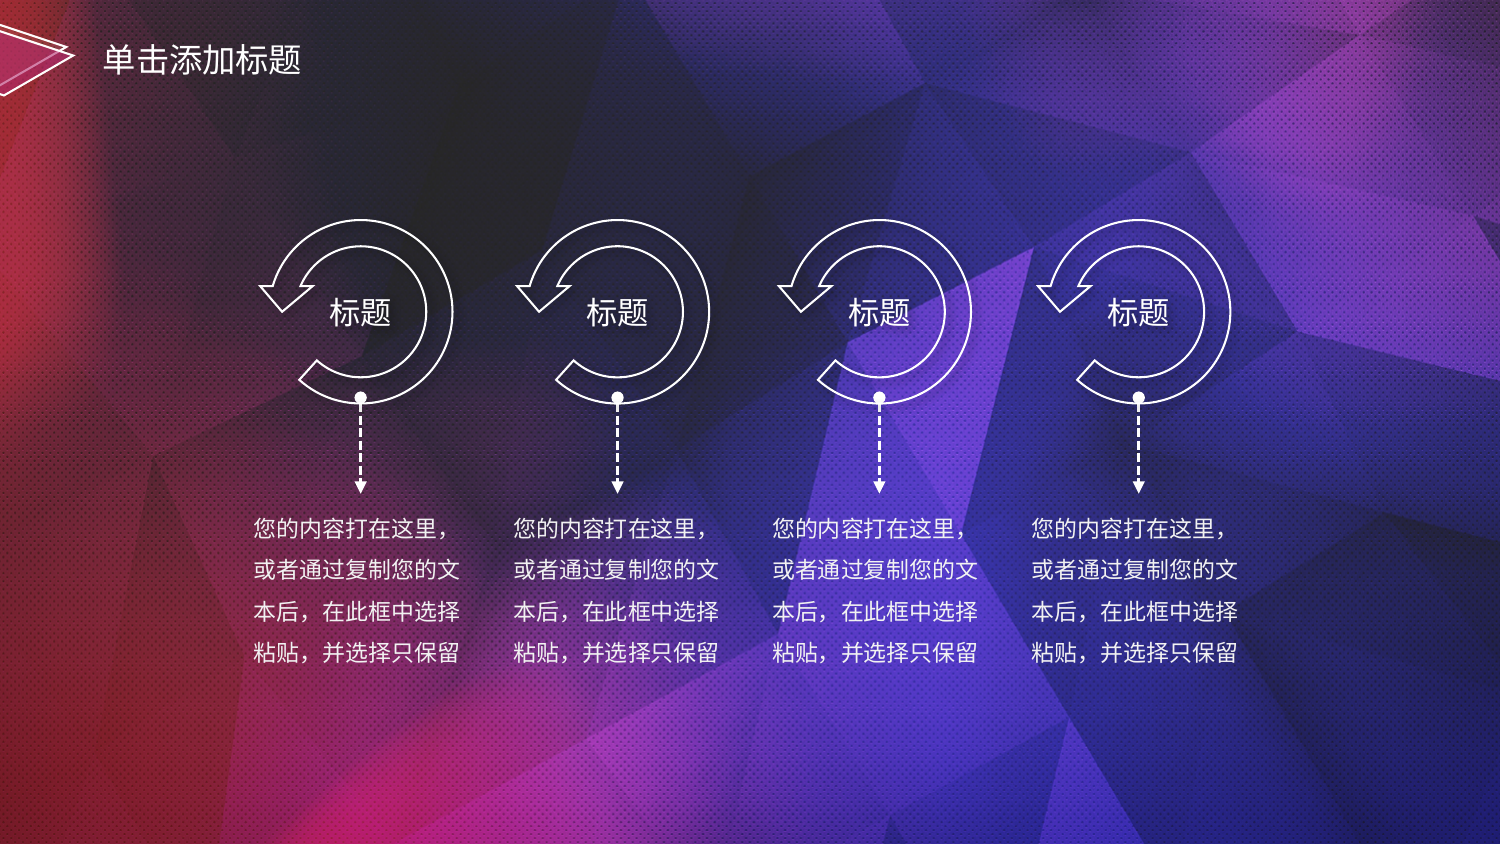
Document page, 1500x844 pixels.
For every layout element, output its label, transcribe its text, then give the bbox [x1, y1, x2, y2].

text_box 您的内容打在这里，或者通过复制您的文本后，在此框中选择粘贴，并选择只保留 [501, 495, 733, 672]
text_box 您的内容打在这里，或者通过复制您的文本后，在此框中选择粘贴，并选择只保留 [760, 495, 993, 672]
text_box 单击添加标题 [88, 31, 412, 87]
text_box 标题 [776, 219, 973, 405]
text_box 您的内容打在这里，或者通过复制您的文本后，在此框中选择粘贴，并选择只保留 [242, 495, 474, 672]
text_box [0, 0, 57, 89]
text_box 标题 [1035, 219, 1232, 405]
text_box 您的内容打在这里，或者通过复制您的文本后，在此框中选择粘贴，并选择只保留 [1020, 495, 1252, 672]
picture [0, 0, 1500, 844]
text_box 标题 [257, 219, 454, 405]
text_box 标题 [514, 219, 711, 405]
